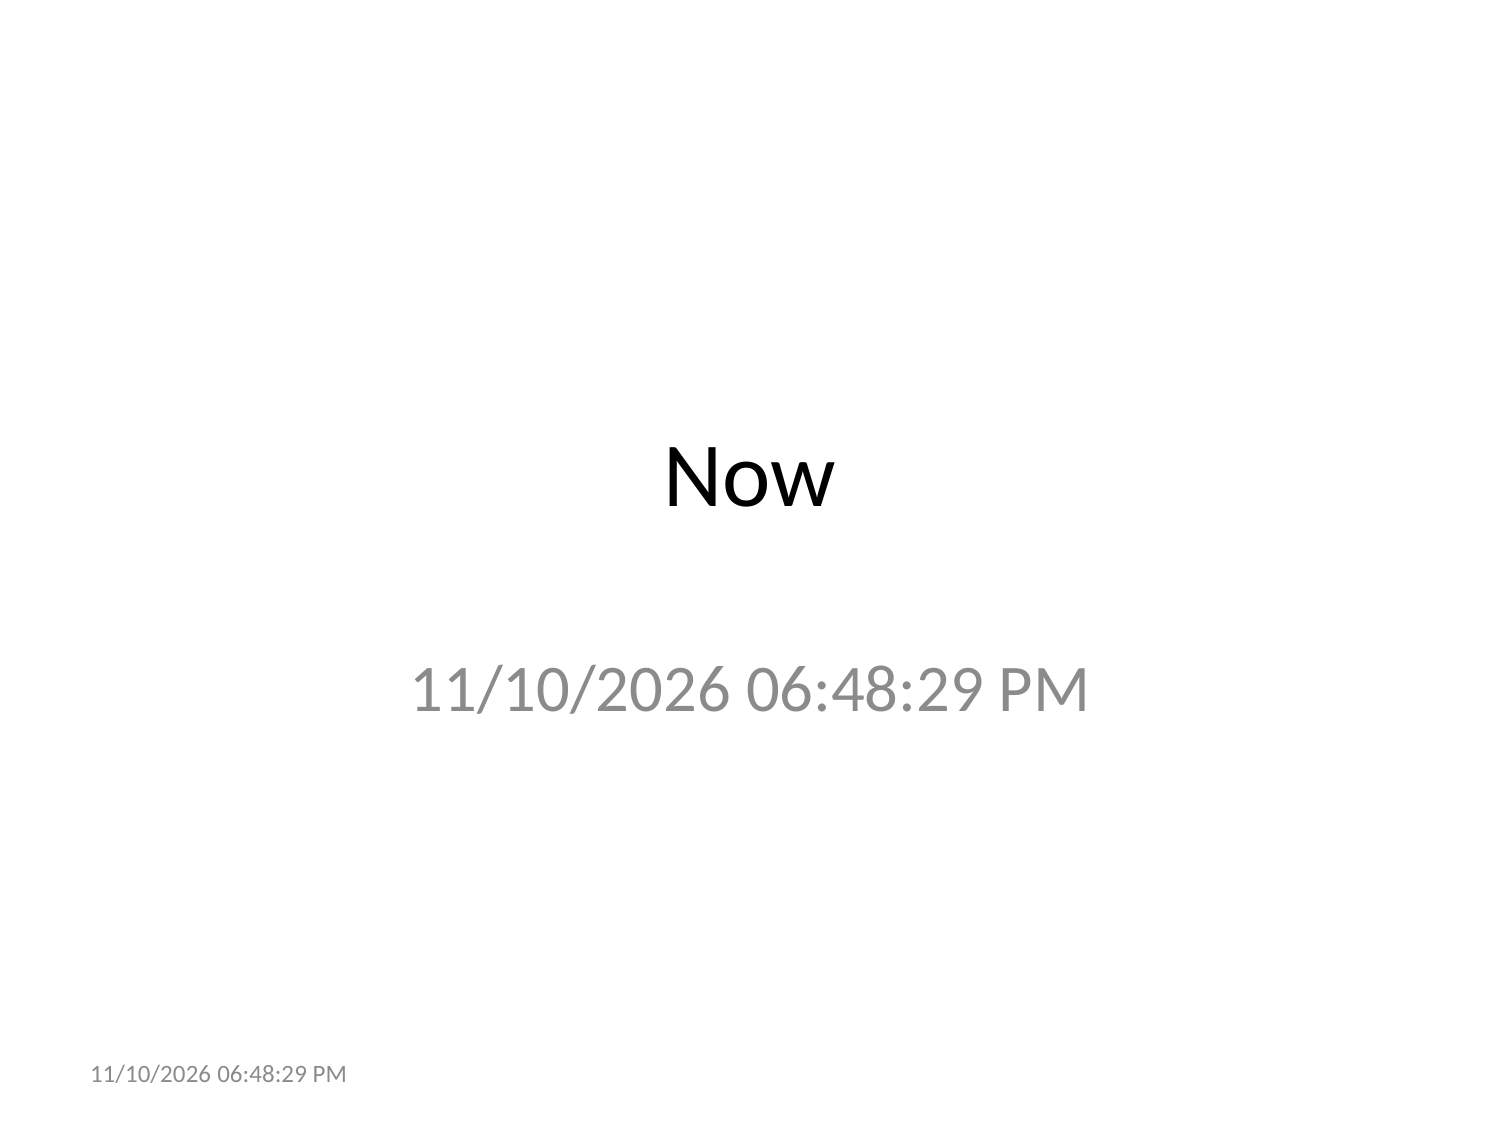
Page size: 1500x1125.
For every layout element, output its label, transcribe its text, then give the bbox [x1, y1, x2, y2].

title Now [112, 349, 1388, 591]
subtitle 2011-12-19 10:20:04 AM [225, 637, 1275, 925]
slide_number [75, 1042, 425, 1103]
